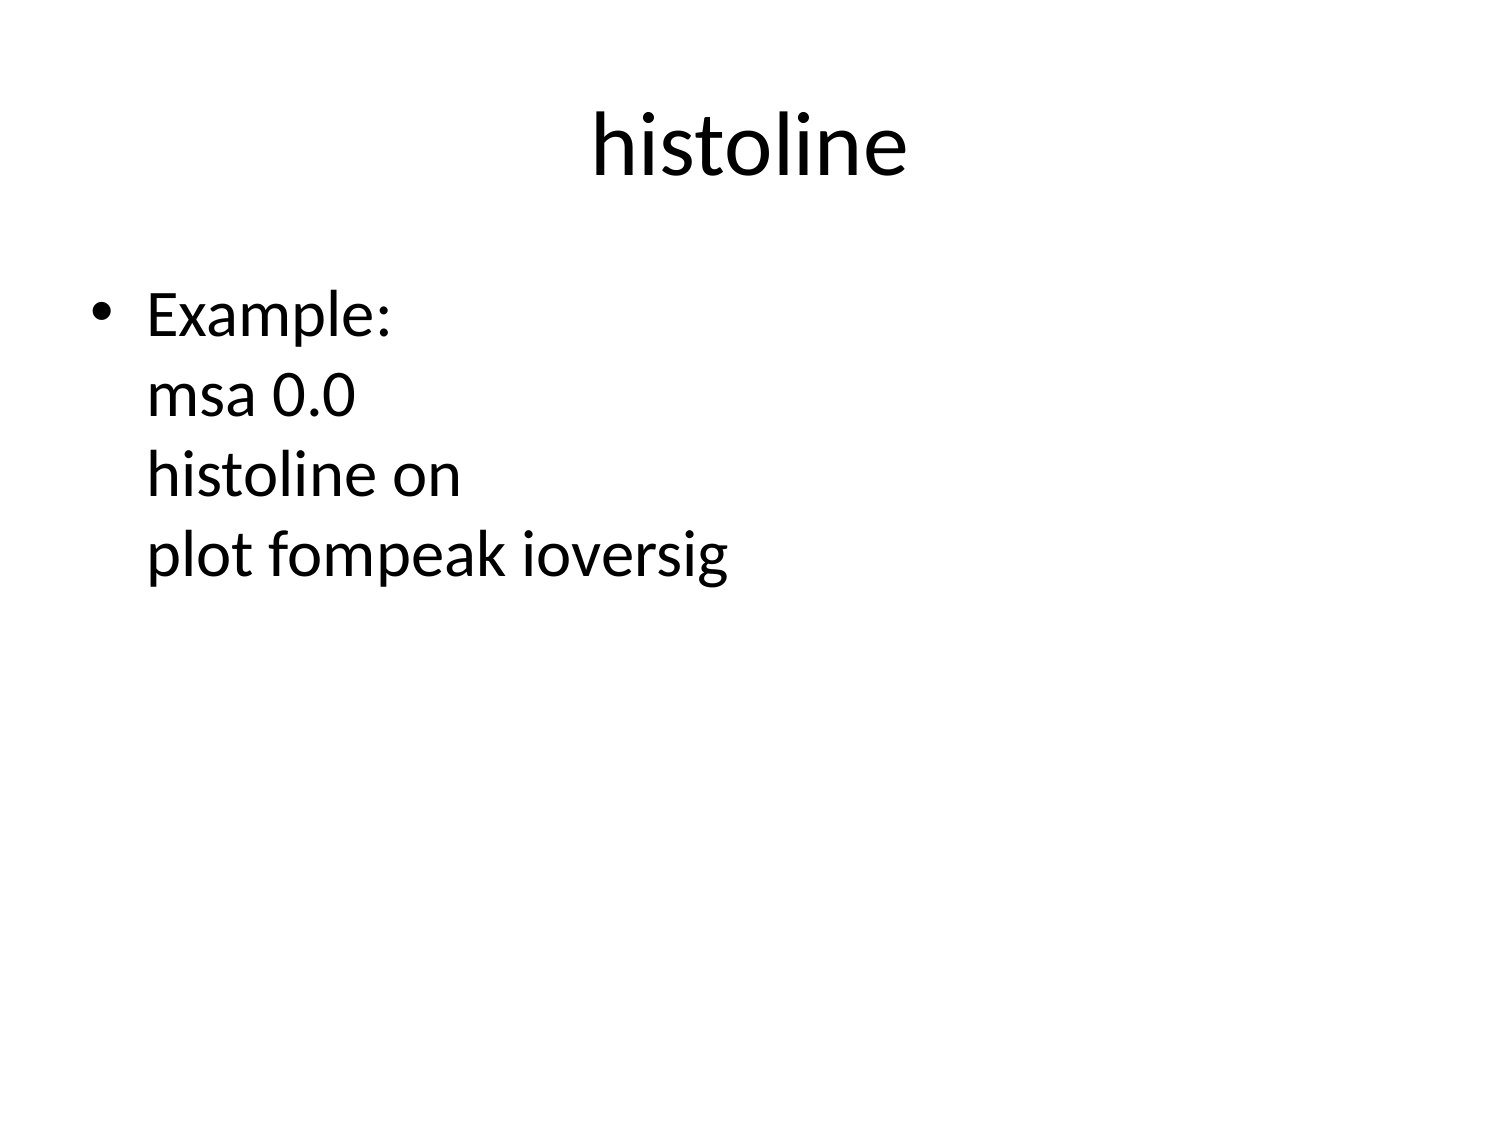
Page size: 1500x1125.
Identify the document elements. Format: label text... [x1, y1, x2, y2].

list Example: msa 0.0 histoline on plot fompeak ioversig [75, 262, 1425, 1005]
title histoline [75, 45, 1425, 233]
